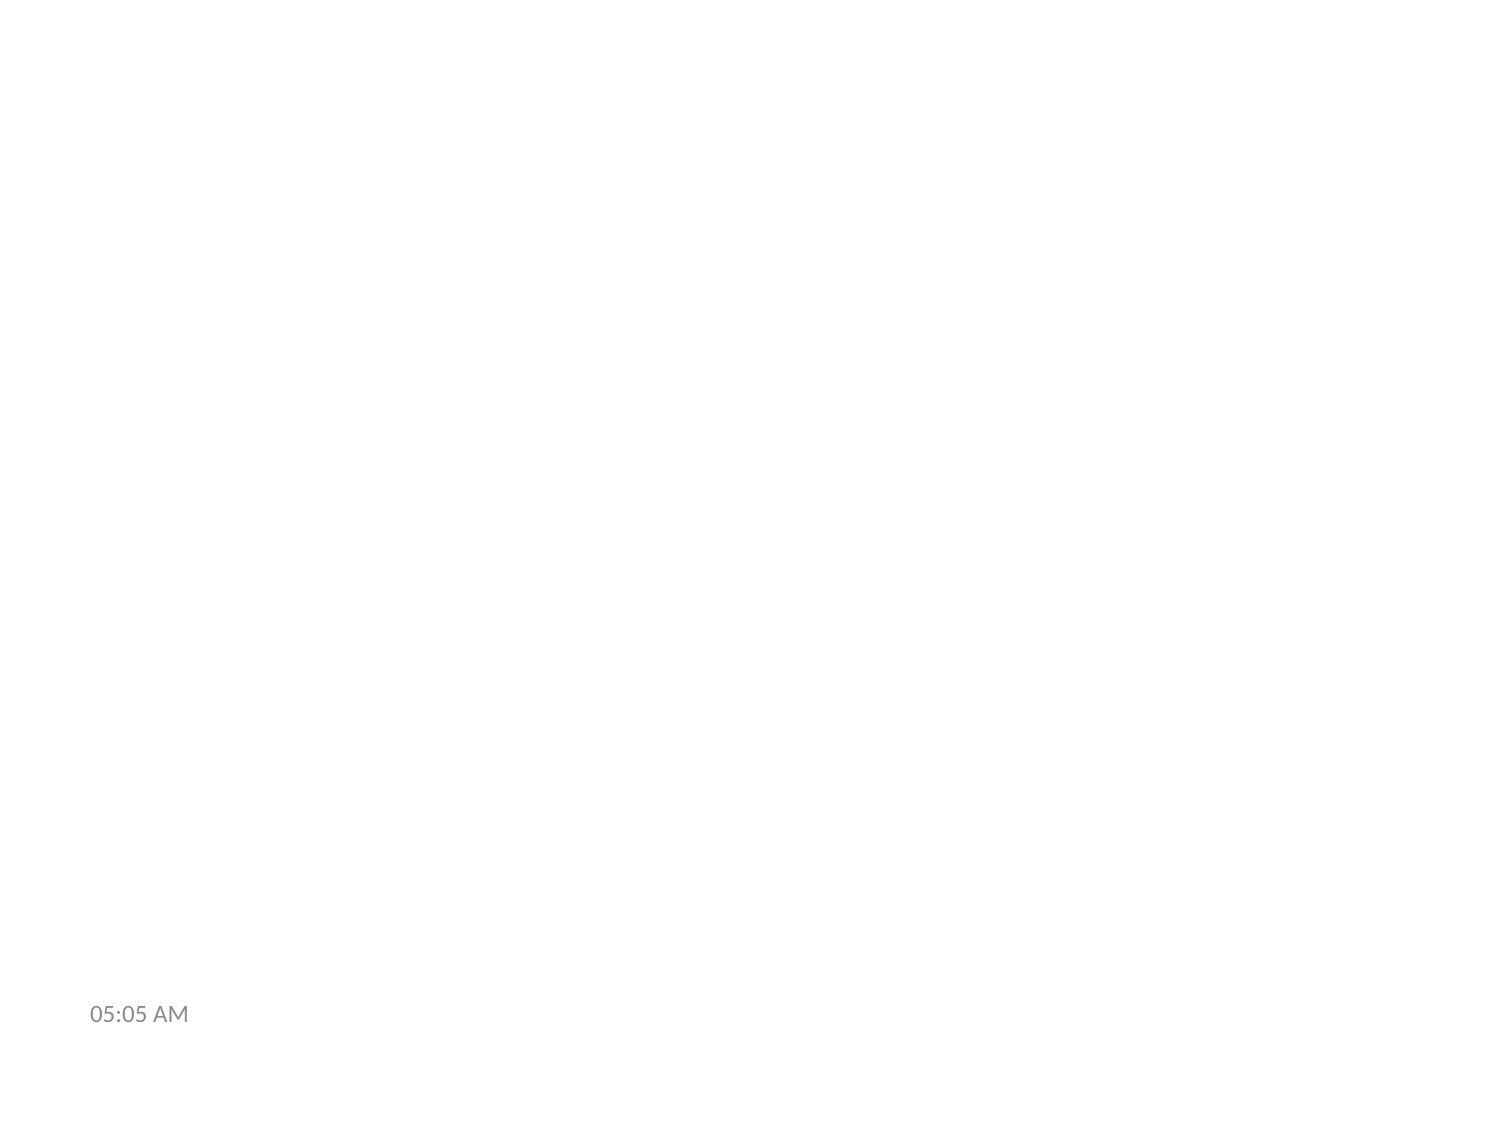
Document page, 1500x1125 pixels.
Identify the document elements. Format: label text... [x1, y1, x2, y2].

text_box 3:35 PM [75, 982, 425, 1043]
